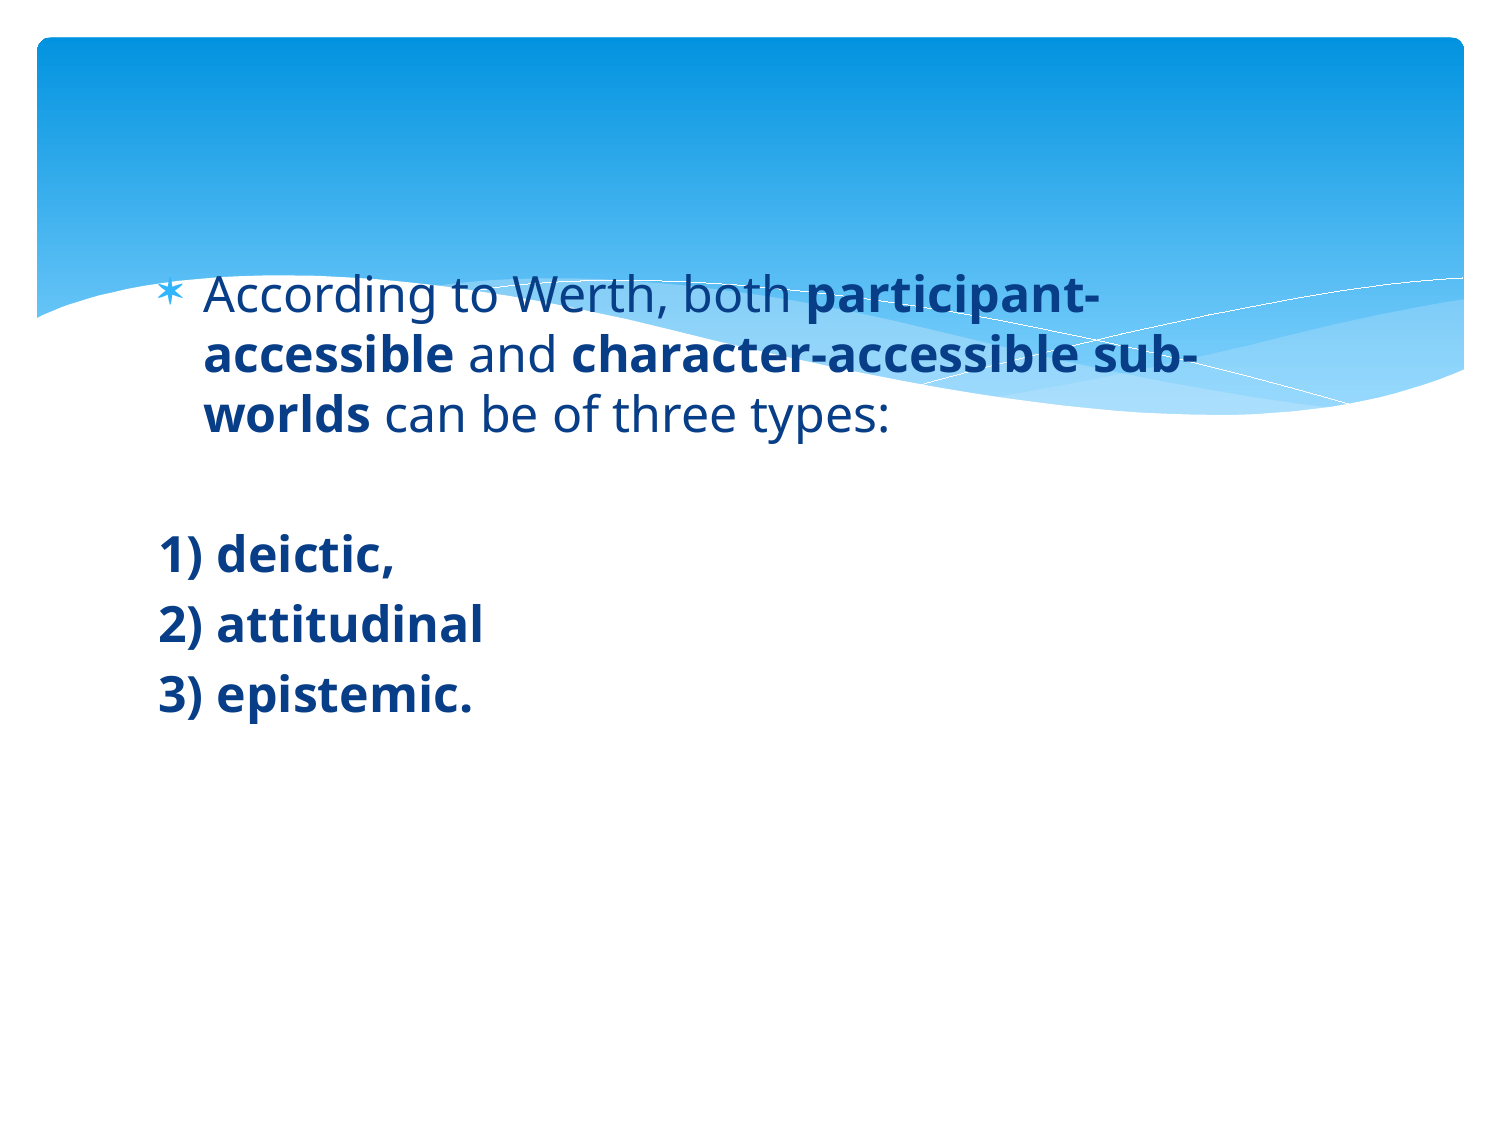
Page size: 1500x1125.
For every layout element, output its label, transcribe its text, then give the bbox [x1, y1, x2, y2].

list According to Werth, both participant-accessible and character-accessible sub-worlds can be of three types: 1) deictic, 2) attitudinal 3) epistemic. [143, 255, 1359, 1005]
